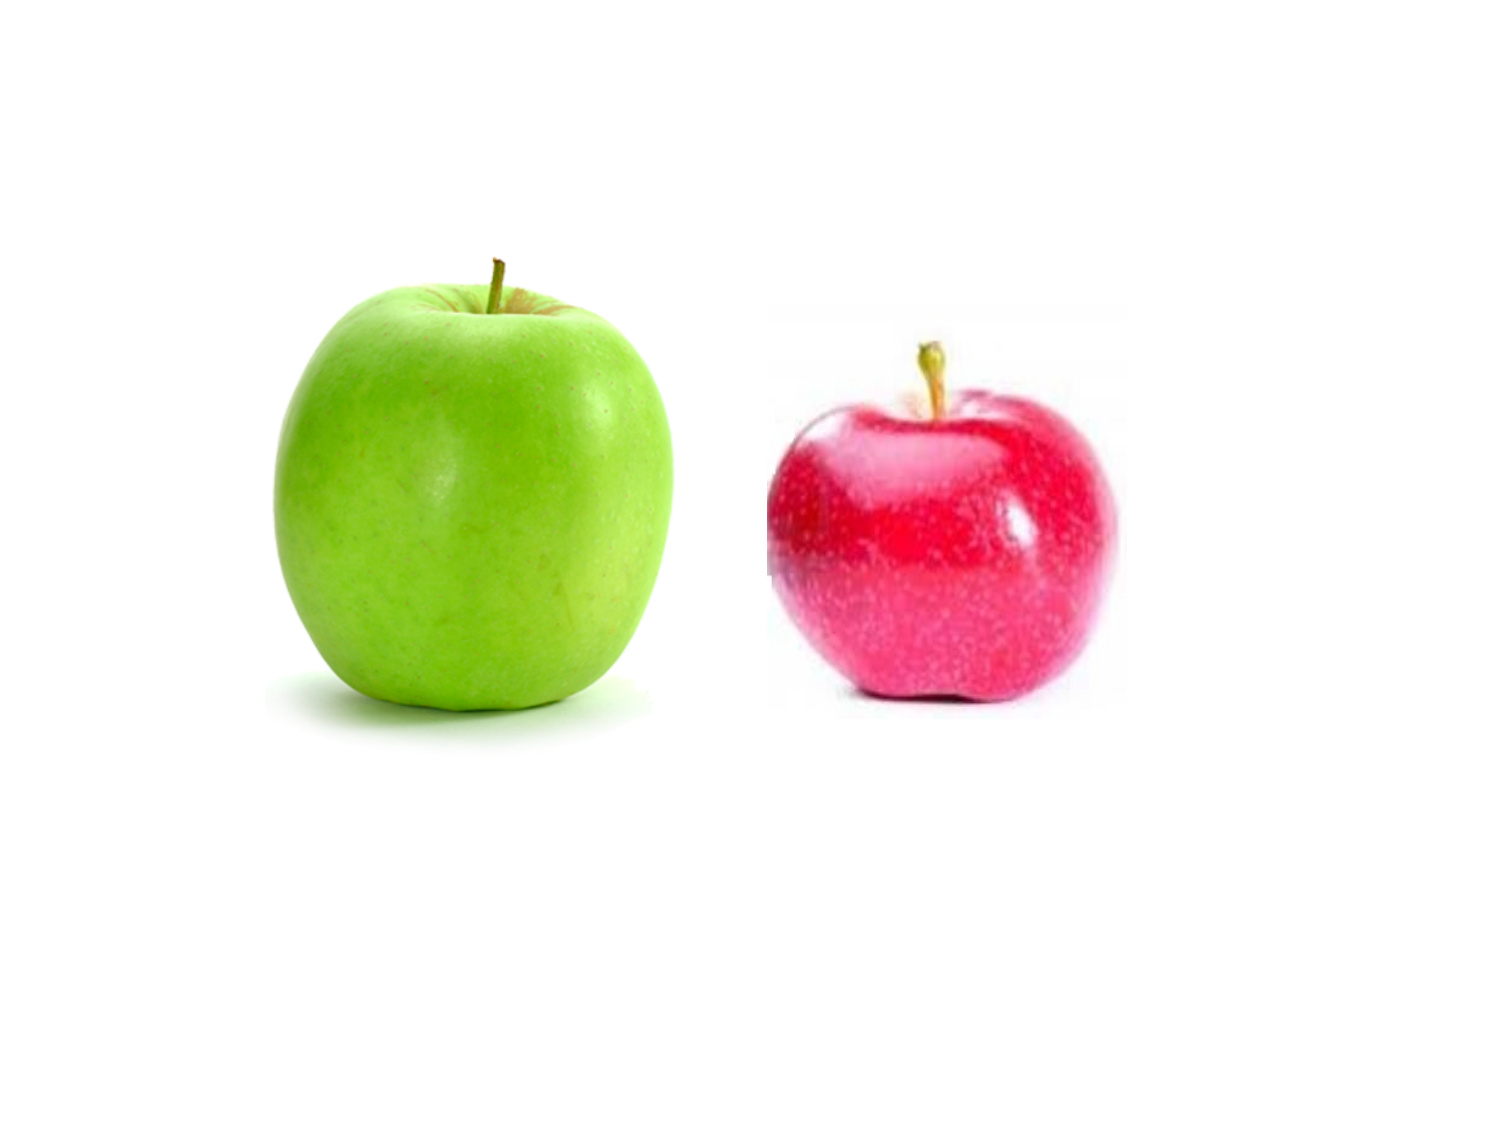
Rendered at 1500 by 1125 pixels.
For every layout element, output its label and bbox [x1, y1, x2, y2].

picture [766, 302, 1127, 719]
picture [265, 196, 730, 757]
